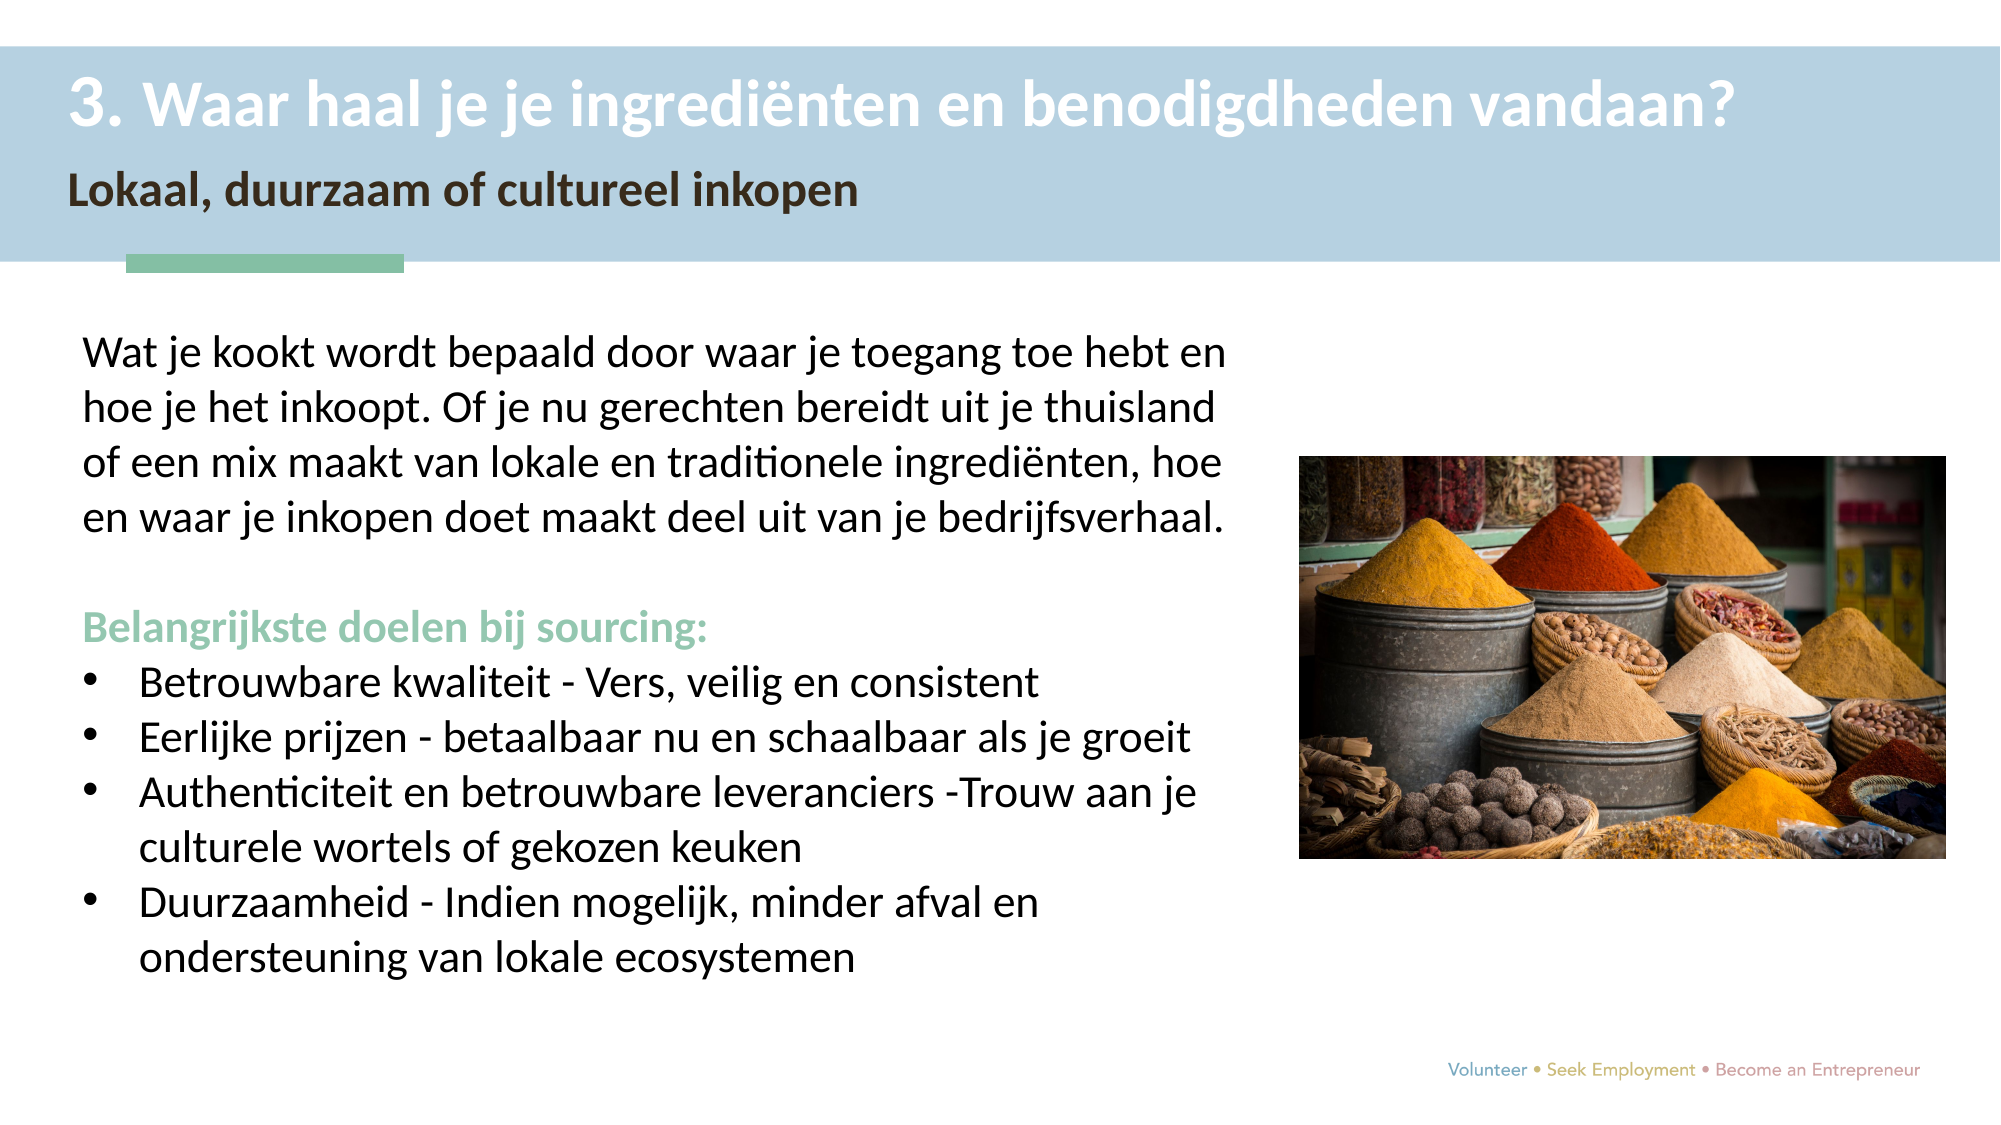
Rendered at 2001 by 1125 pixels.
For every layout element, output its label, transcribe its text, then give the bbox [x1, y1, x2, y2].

picture [1418, 1046, 1971, 1103]
list 3. Waar haal je je ingrediënten en benodigdheden vandaan? Lokaal, duurzaam of cultureel inkopen [52, 75, 1815, 261]
picture [1299, 456, 1946, 859]
text_box Wat je kookt wordt bepaald door waar je toegang toe hebt en hoe je het inkoopt. Of je nu gerechten bereidt uit je thuisland of een mix maakt van lokale en traditionele ingrediënten, hoe en waar je inkopen doet maakt deel uit van je bedrijfsverhaal. Belangrijkste doelen bij sourcing: Betrouwbare kwaliteit - Vers, veilig en consistent Eerlijke prijzen - betaalbaar nu en schaalbaar als je groeit Authenticiteit en betrouwbare leveranciers -Trouw aan je culturele wortels of gekozen keuken Duurzaamheid - Indien mogelijk, minder afval en ondersteuning van lokale ecosystemen [67, 314, 1272, 1089]
